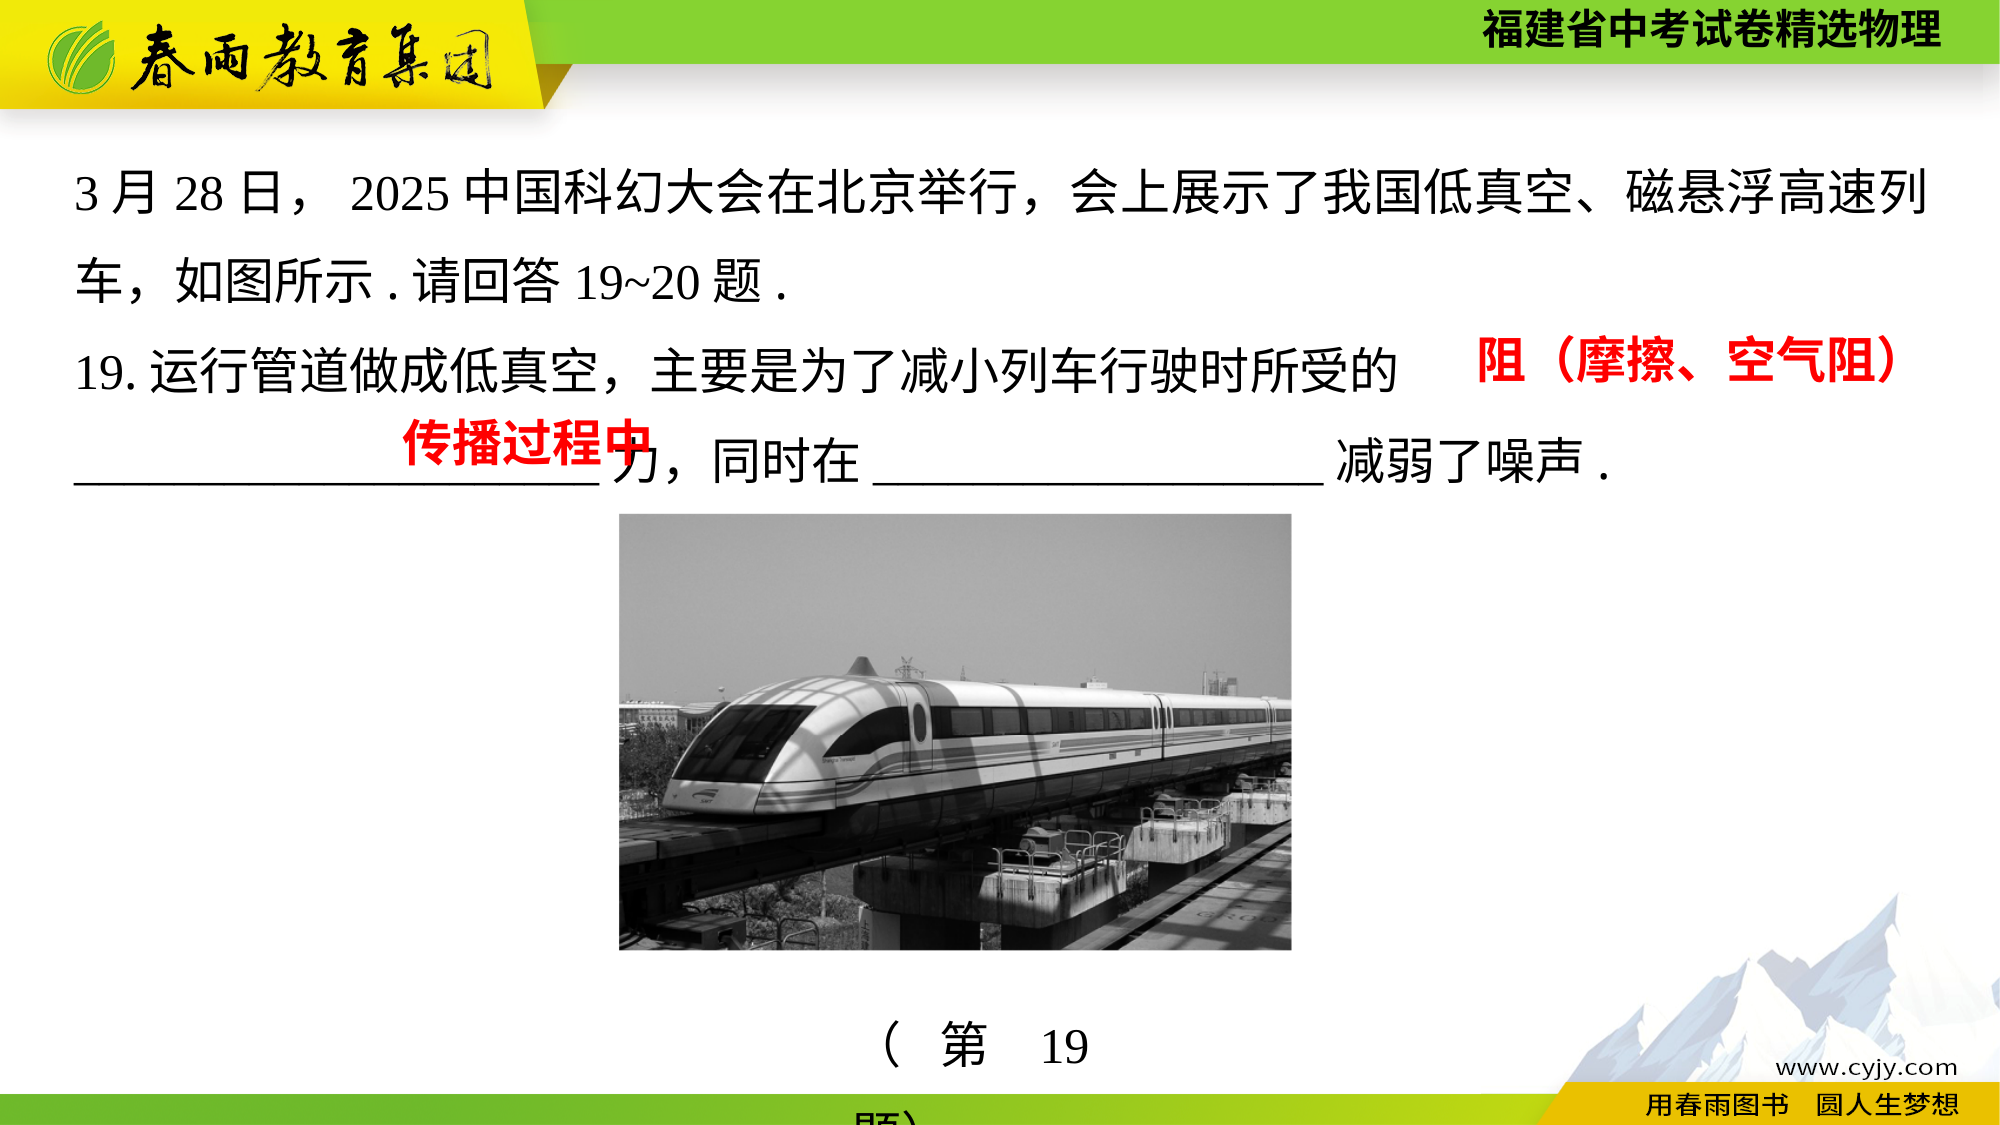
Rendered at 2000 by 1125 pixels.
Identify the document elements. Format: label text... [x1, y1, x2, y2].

picture [0, 0, 2000, 1125]
text_box （第19题） [836, 975, 1117, 1081]
text_box 传播过程中 [388, 404, 718, 479]
text_box 阻（摩擦、空气阻） [1461, 290, 1942, 396]
list 3月28日，2025中国科幻大会在北京举行，会上展示了我国低真空、磁悬浮高速列车，如图所示.请回答19~20题. 19.运行管道做成低真空，主要是为了减小列车行驶时所受的_____________________力，同时在__________________减弱了噪声. [59, 122, 1944, 502]
